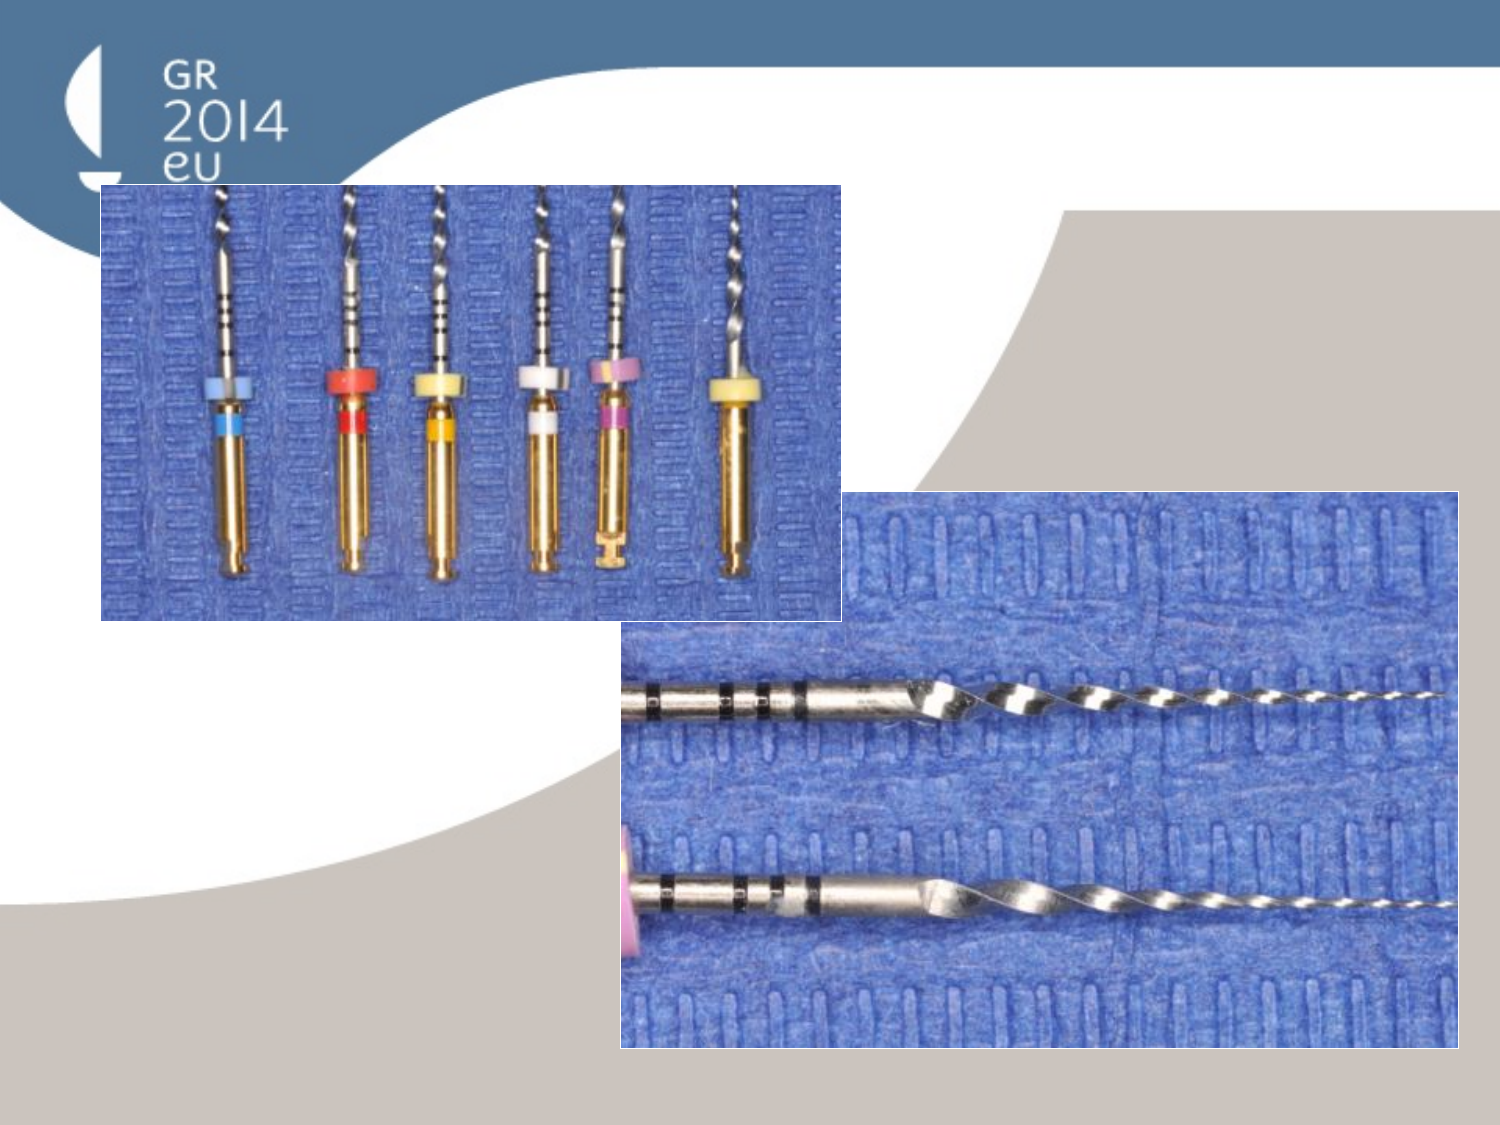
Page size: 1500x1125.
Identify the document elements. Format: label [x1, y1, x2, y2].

picture [100, 184, 1459, 1049]
